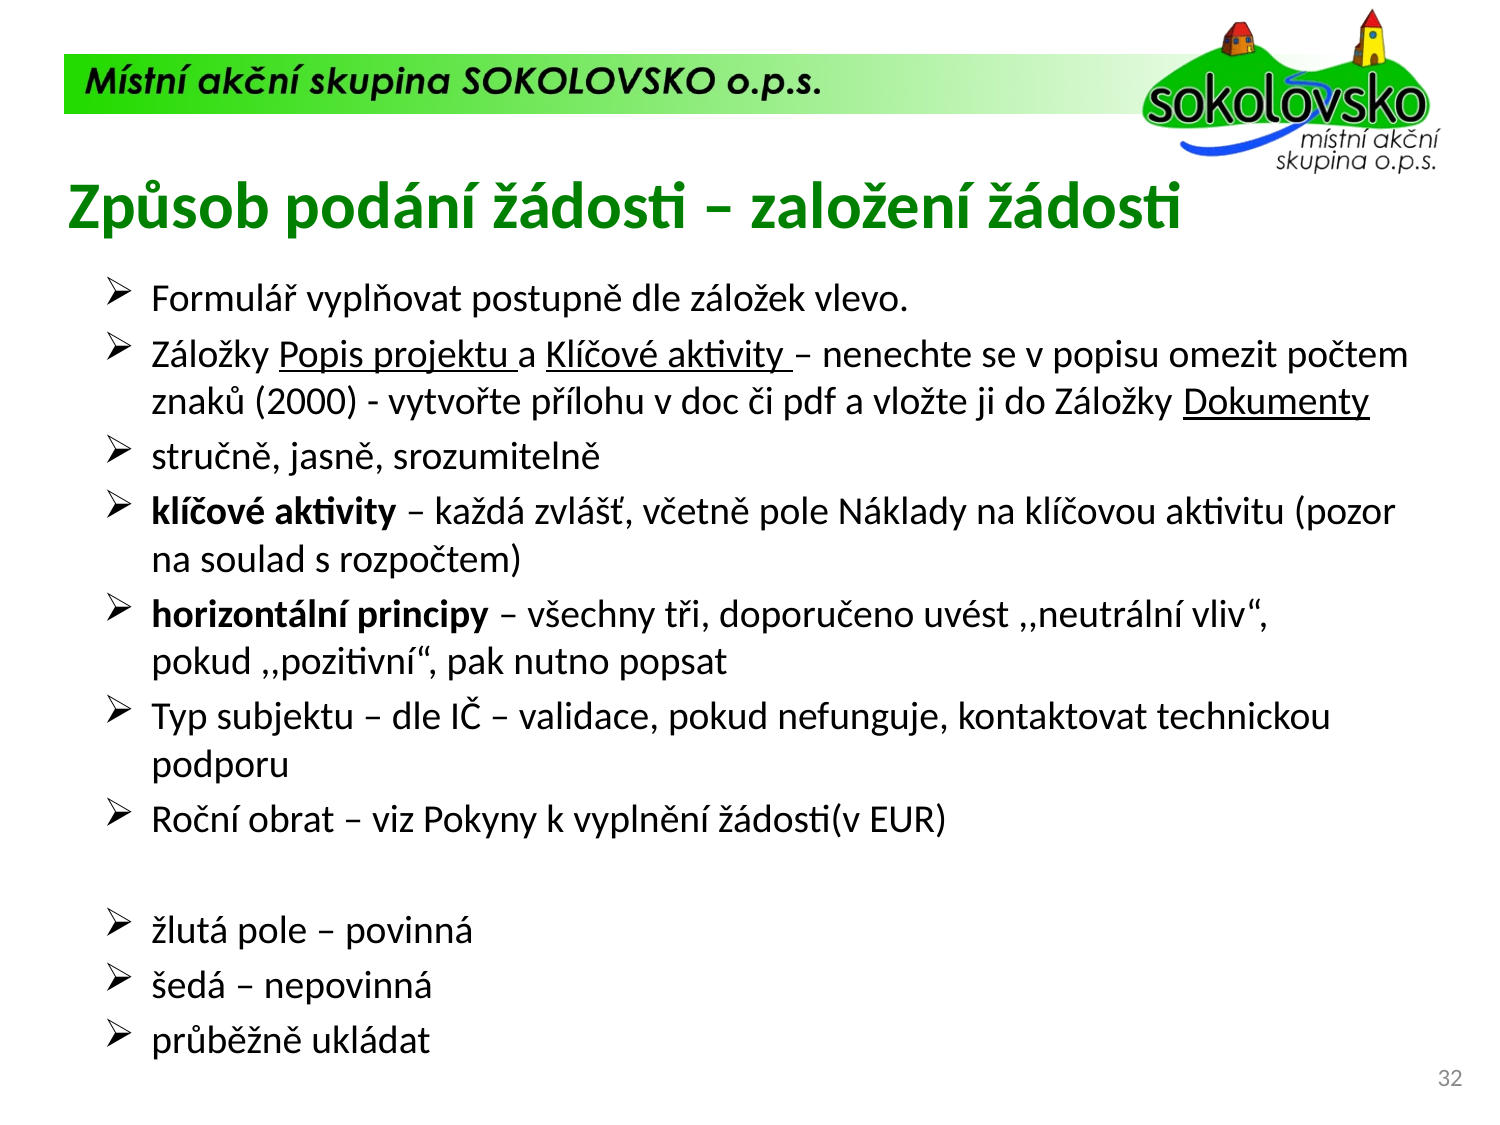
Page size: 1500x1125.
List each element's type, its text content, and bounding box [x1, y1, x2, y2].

picture [64, 0, 1455, 197]
slide_number 32 [1128, 1046, 1478, 1107]
list Formulář vyplňovat postupně dle záložek vlevo. Záložky Popis projektu a Klíčové aktivity – nenechte se v popisu omezit počtem znaků (2000) - vytvořte přílohu v doc či pdf a vložte ji do Záložky Dokumenty stručně, jasně, srozumitelně klíčové aktivity – každá zvlášť, včetně pole Náklady na klíčovou aktivitu (pozor na soulad s rozpočtem) horizontální principy – všechny tři, doporučeno uvést ,,neutrální vliv“, pokud ,,pozitivní“, pak nutno popsat Typ subjektu – dle IČ – validace, pokud nefunguje, kontaktovat technickou podporu Roční obrat – viz Pokyny k vyplnění žádosti(v EUR) žlutá pole – povinná šedá – nepovinná průběžně ukládat [88, 264, 1436, 1097]
title Způsob podání žádosti – založení žádosti [53, 137, 1404, 268]
